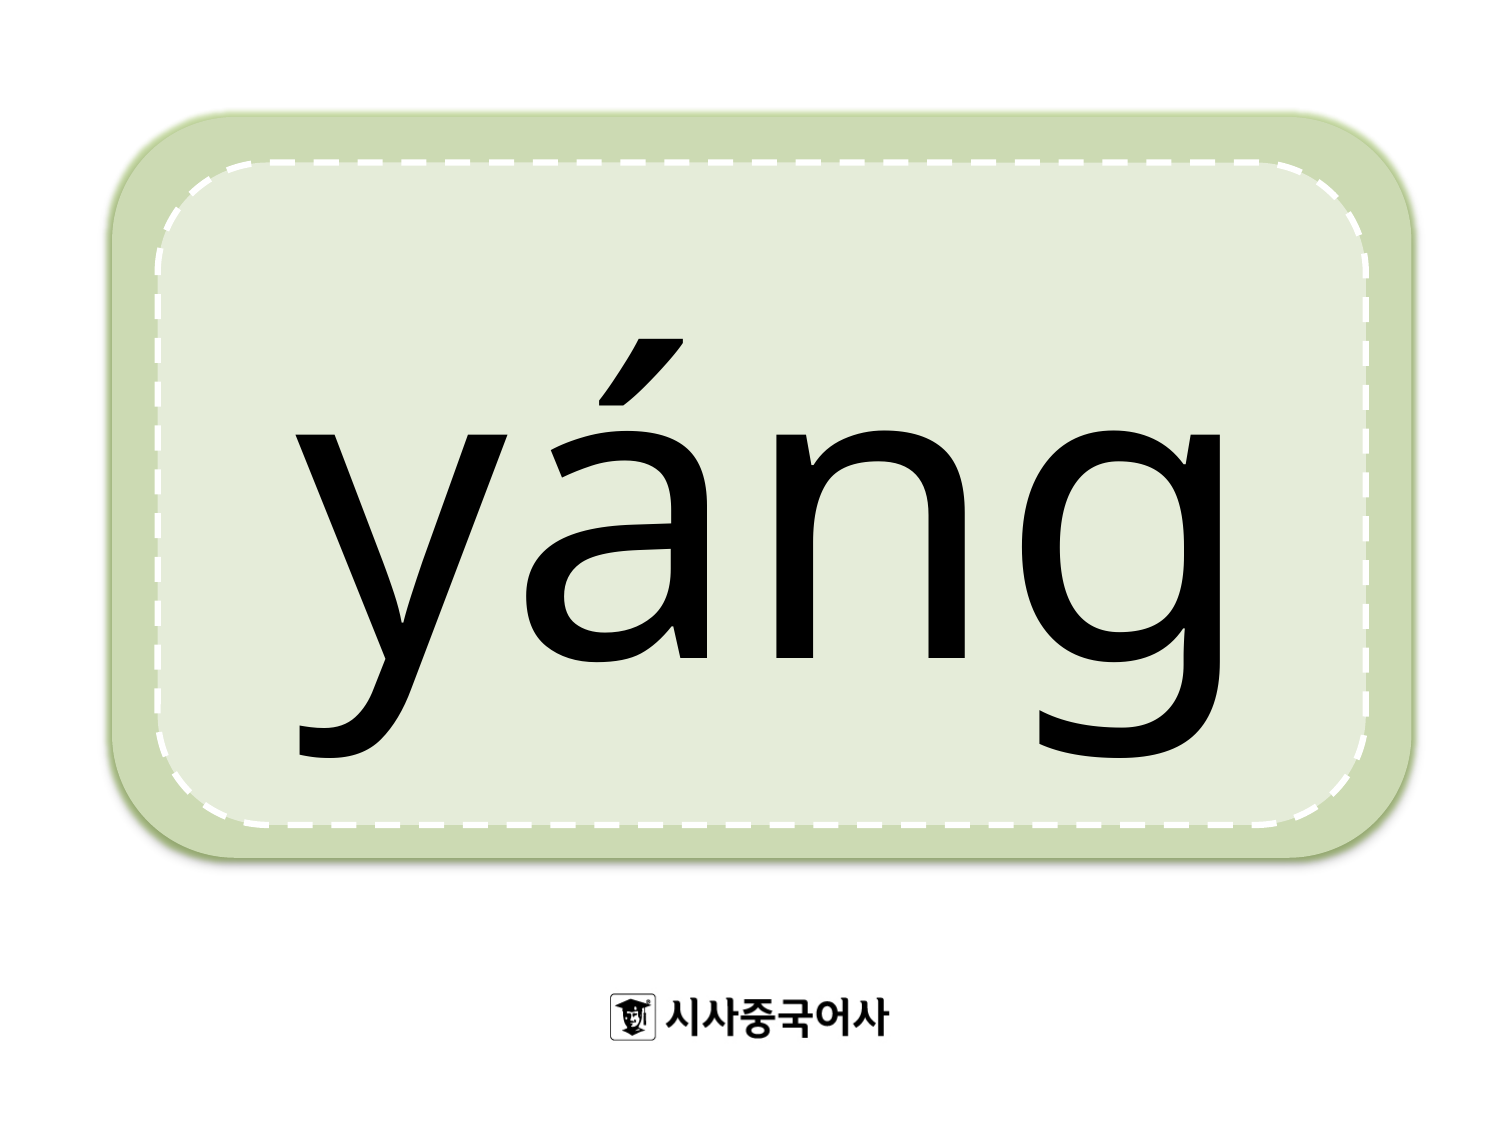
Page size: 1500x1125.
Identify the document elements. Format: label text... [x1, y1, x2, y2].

text_box yáng [171, 160, 1380, 824]
picture [602, 987, 898, 1047]
